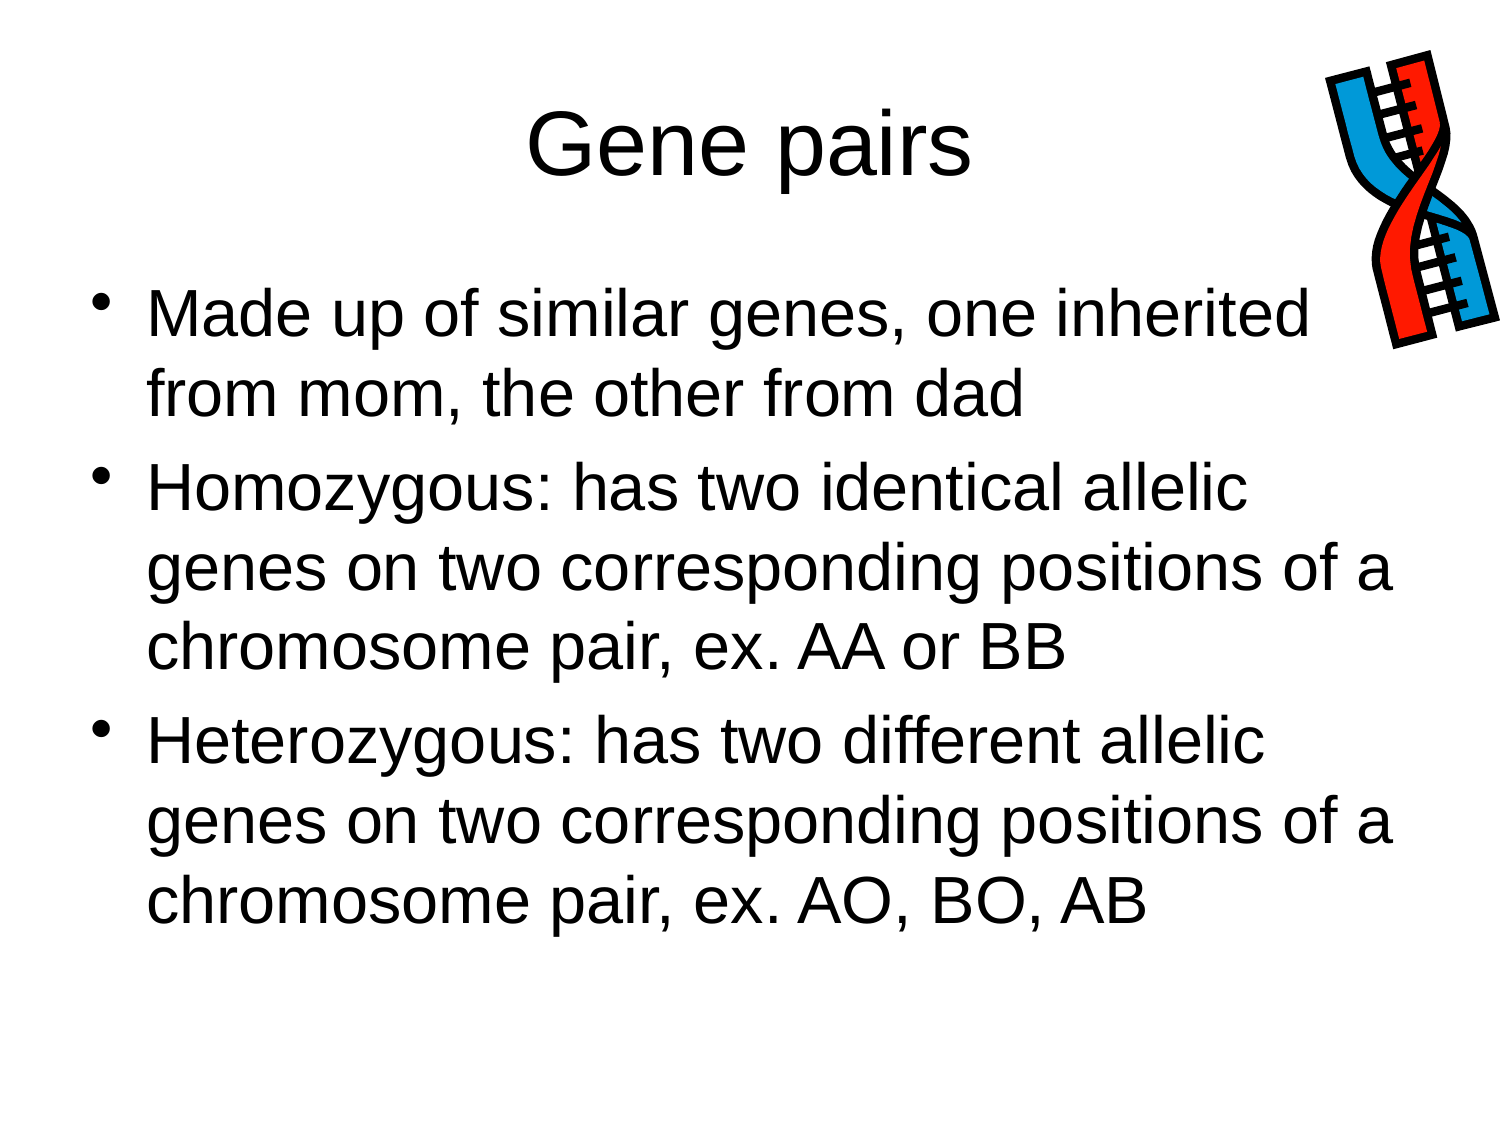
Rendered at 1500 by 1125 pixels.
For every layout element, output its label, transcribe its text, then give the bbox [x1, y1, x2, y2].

list Made up of similar genes, one inherited from mom, the other from dad Homozygous: has two identical allelic genes on two corresponding positions of a chromosome pair, ex. AA or BB Heterozygous: has two different allelic genes on two corresponding positions of a chromosome pair, ex. AO, BO, AB [75, 262, 1425, 1005]
picture [1324, 49, 1500, 350]
title Gene pairs [75, 45, 1425, 233]
